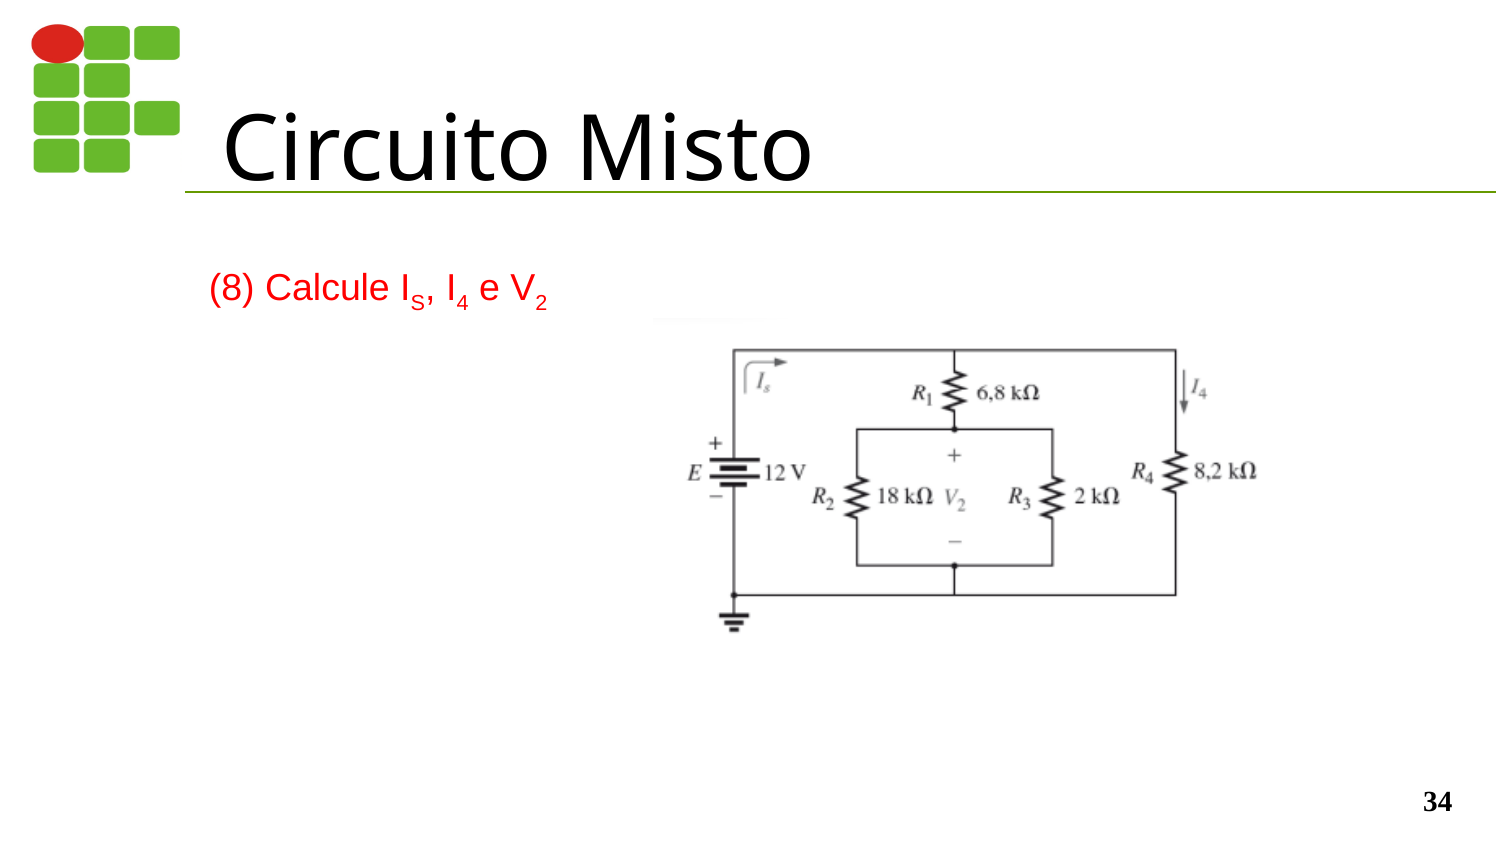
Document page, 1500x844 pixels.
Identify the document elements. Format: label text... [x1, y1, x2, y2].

picture [652, 318, 1286, 656]
title Circuito Misto [206, 26, 1468, 207]
picture [29, 23, 182, 174]
text_box ‹#› [1155, 768, 1468, 825]
text_box (8) Calcule IS, I4 e V2 [193, 248, 1469, 324]
